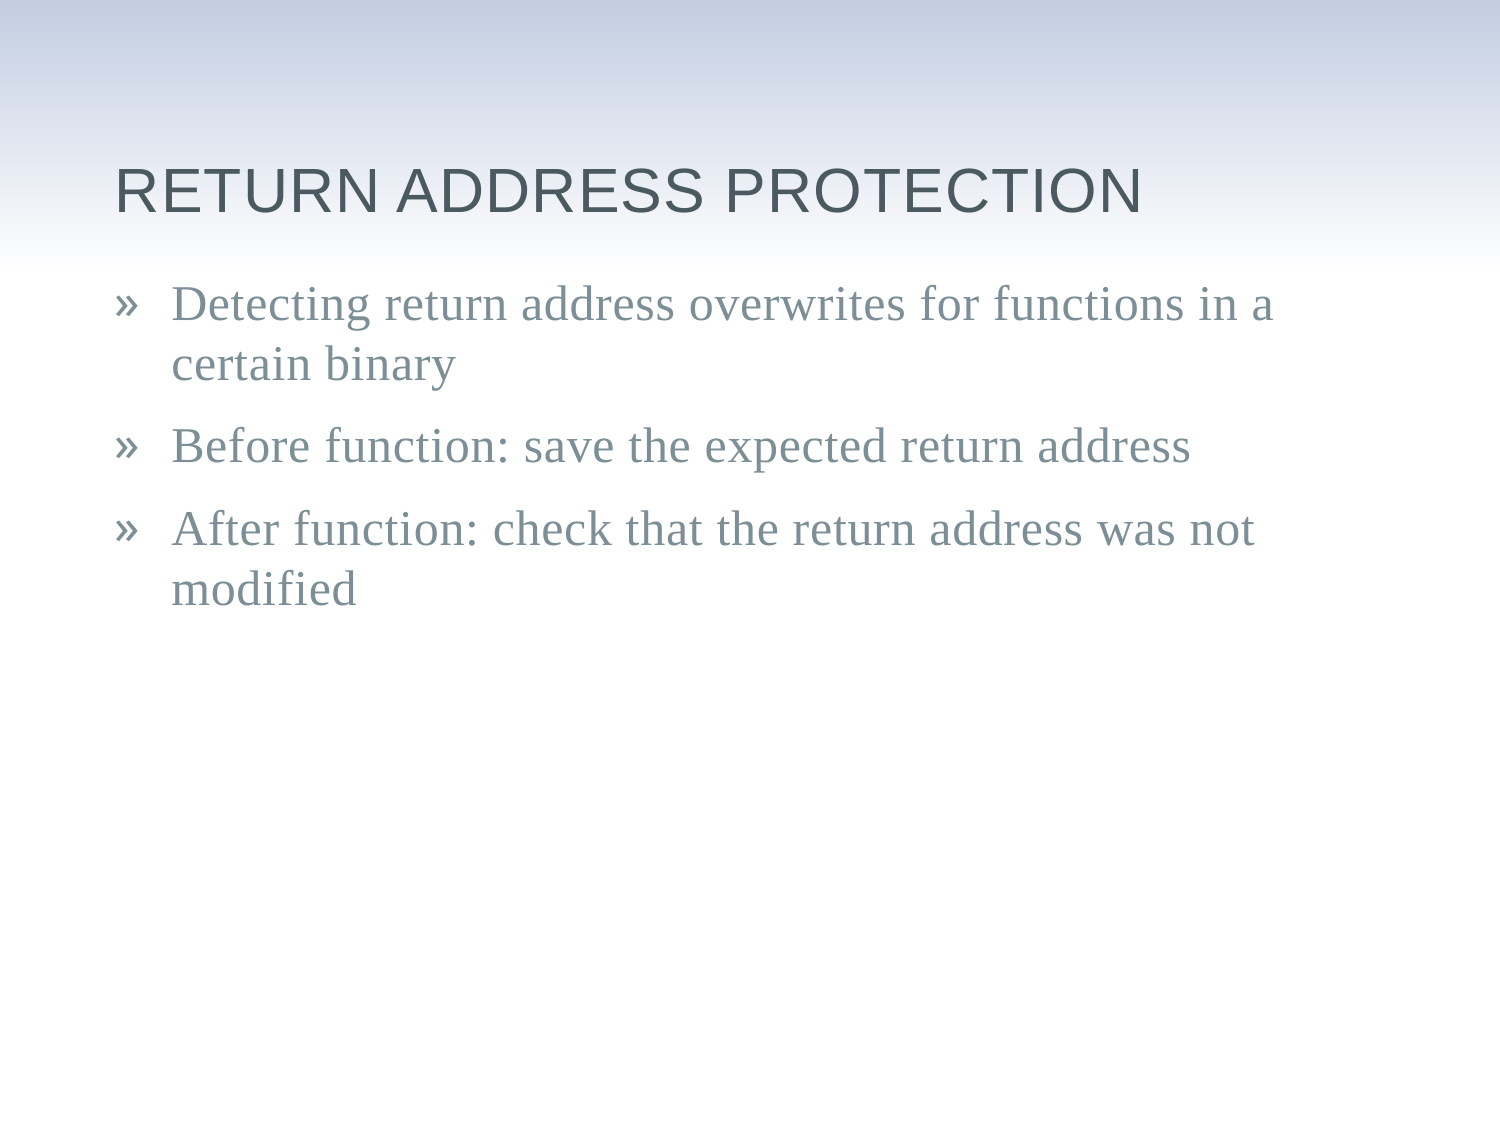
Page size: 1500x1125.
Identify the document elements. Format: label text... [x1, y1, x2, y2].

list Detecting return address overwrites for functions in a certain binary Before function: save the expected return address After function: check that the return address was not modified [99, 262, 1400, 938]
title Return Address protection [99, 45, 1400, 233]
